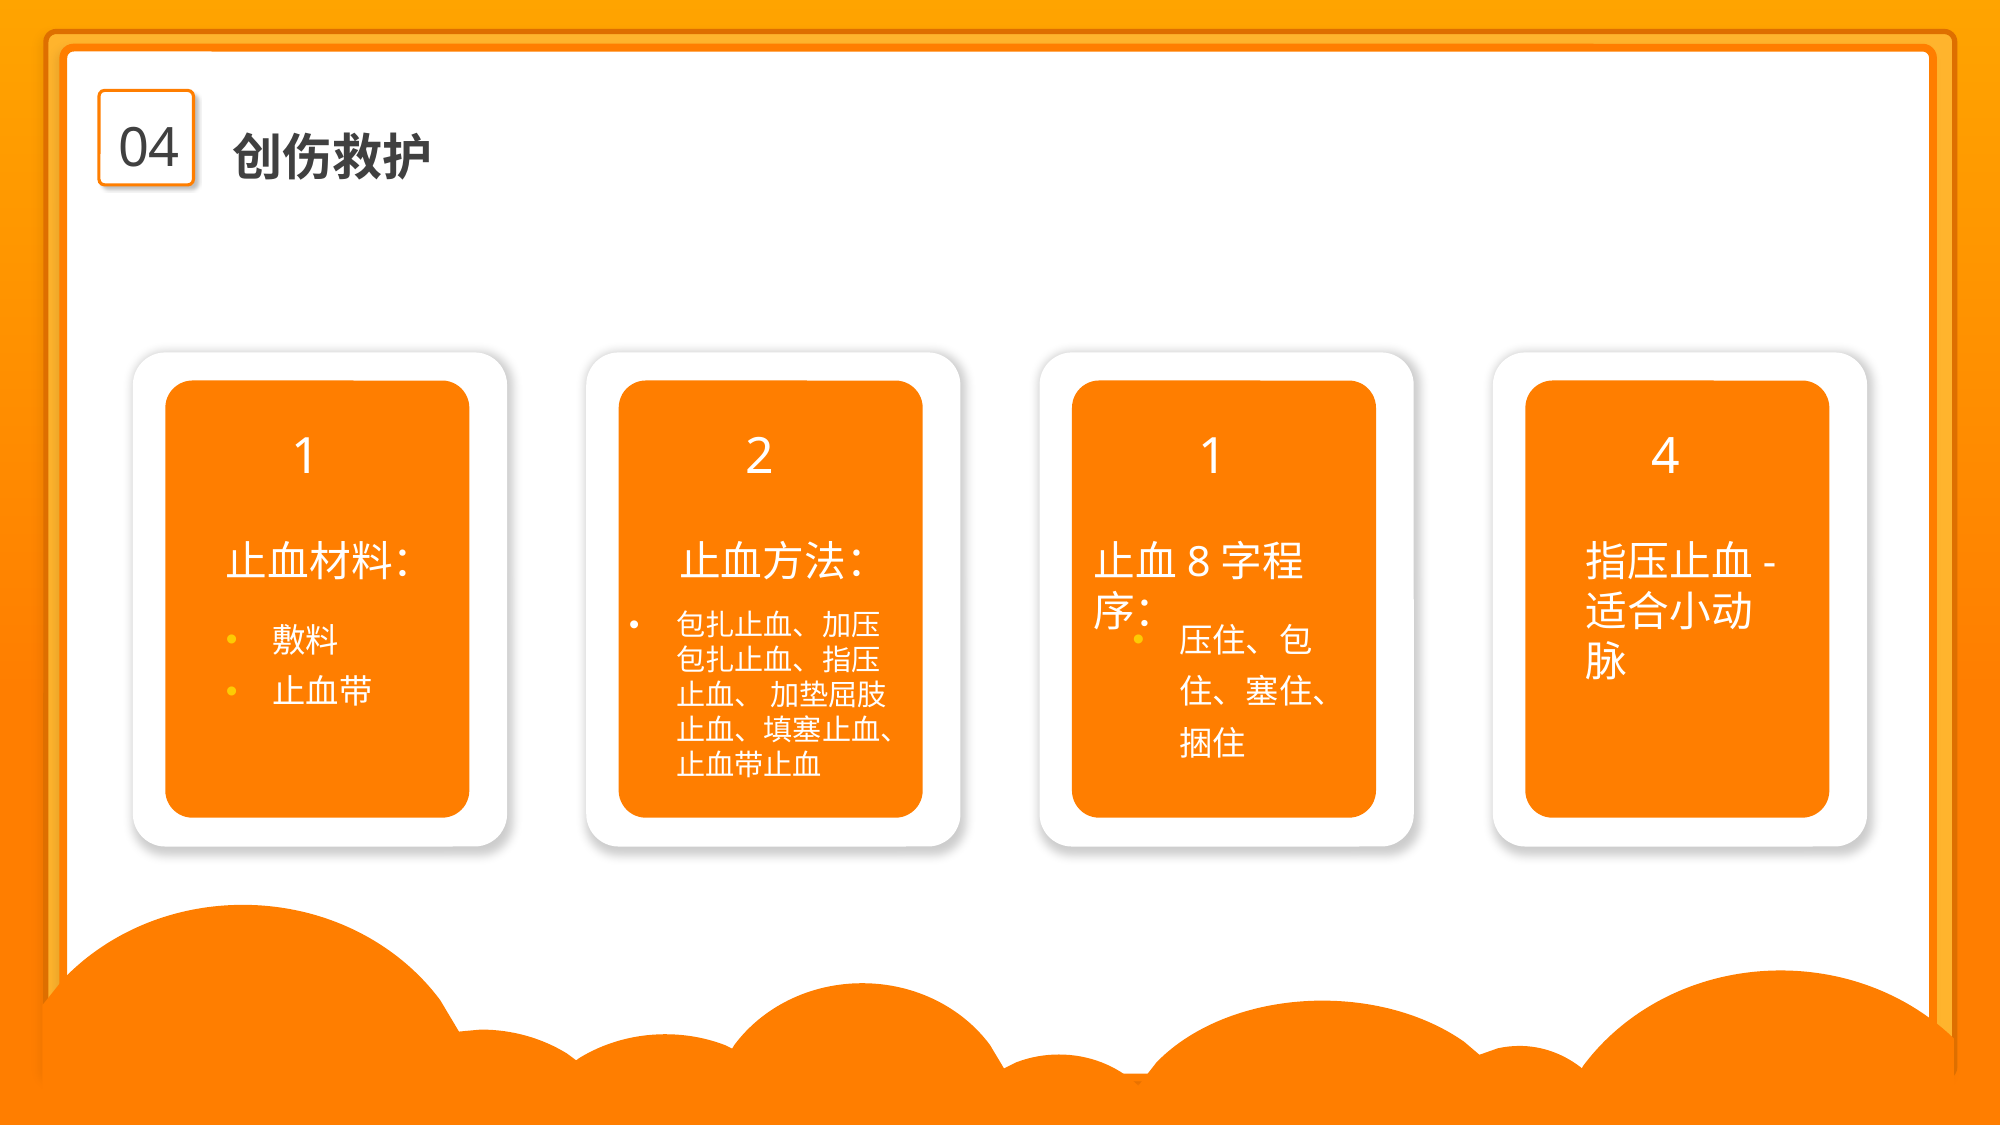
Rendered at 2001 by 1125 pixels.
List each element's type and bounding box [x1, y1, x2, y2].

text_box [1039, 352, 1414, 847]
text_box [586, 352, 961, 847]
text_box [88, 90, 593, 187]
text_box [1492, 352, 1868, 847]
text_box [132, 352, 508, 847]
